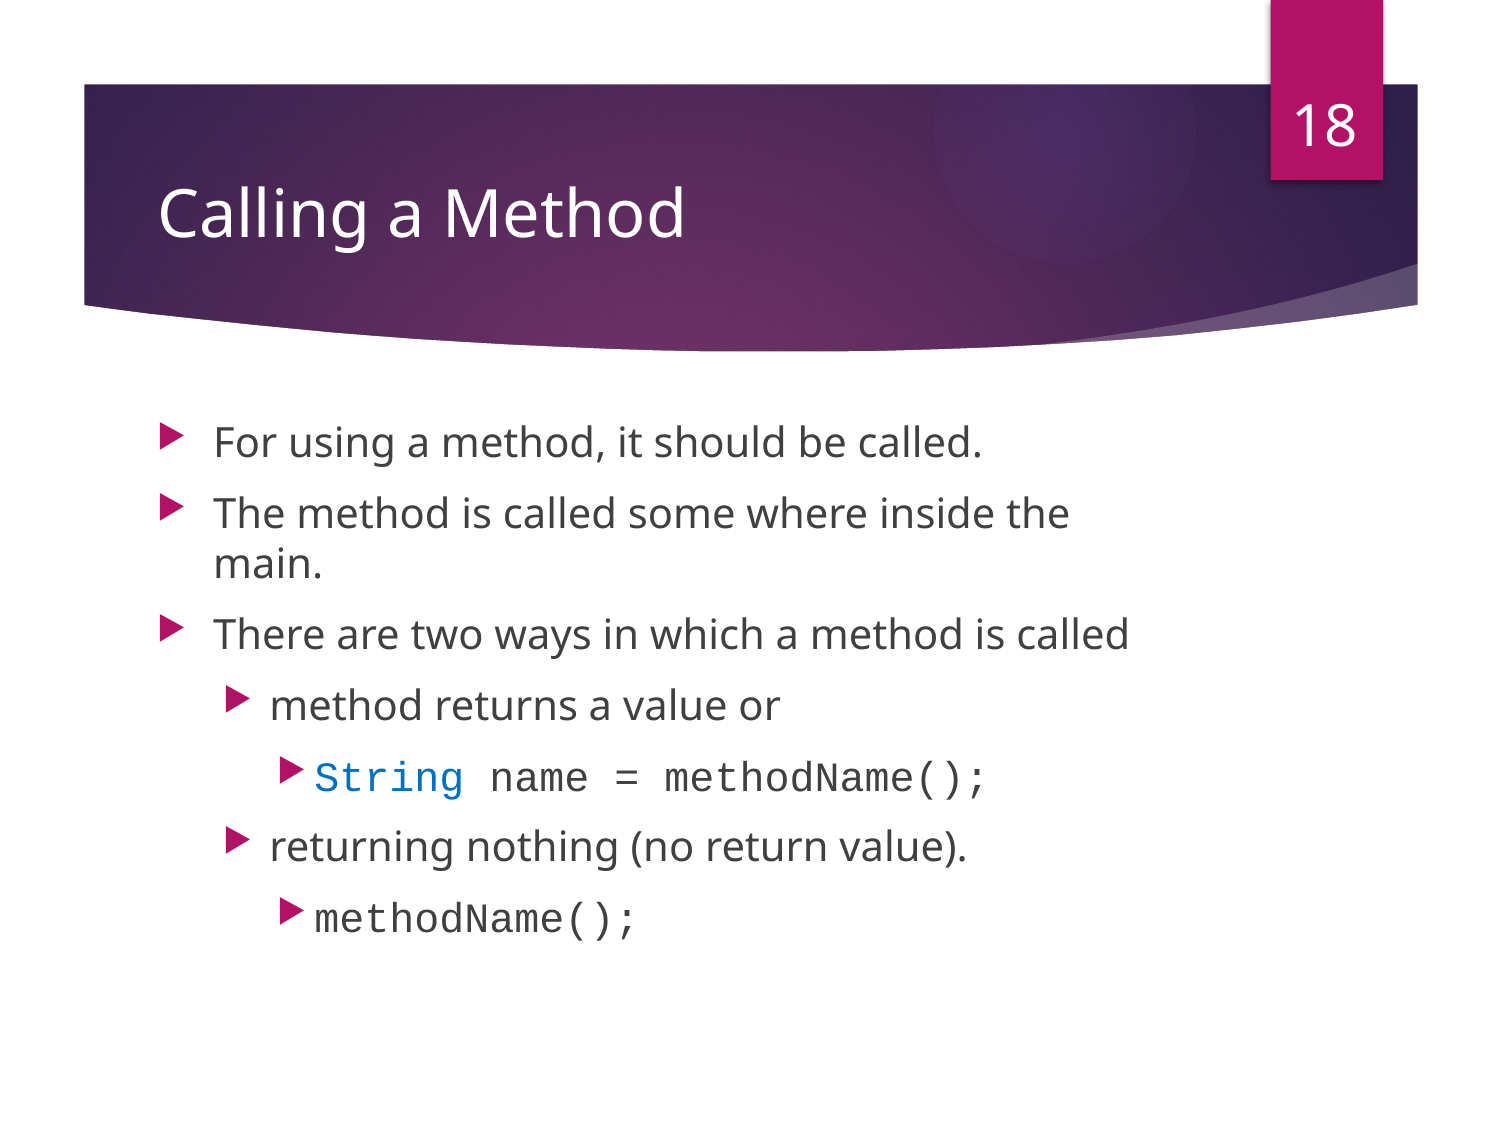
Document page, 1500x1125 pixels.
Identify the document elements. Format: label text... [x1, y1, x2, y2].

slide_number 18 [1259, 48, 1390, 175]
list For using a method, it should be called. The method is called some where inside the main. There are two ways in which a method is called method returns a value or String name = methodName(); returning nothing (no return value). methodName(); [141, 408, 1183, 988]
title Calling a Method [142, 152, 1183, 269]
